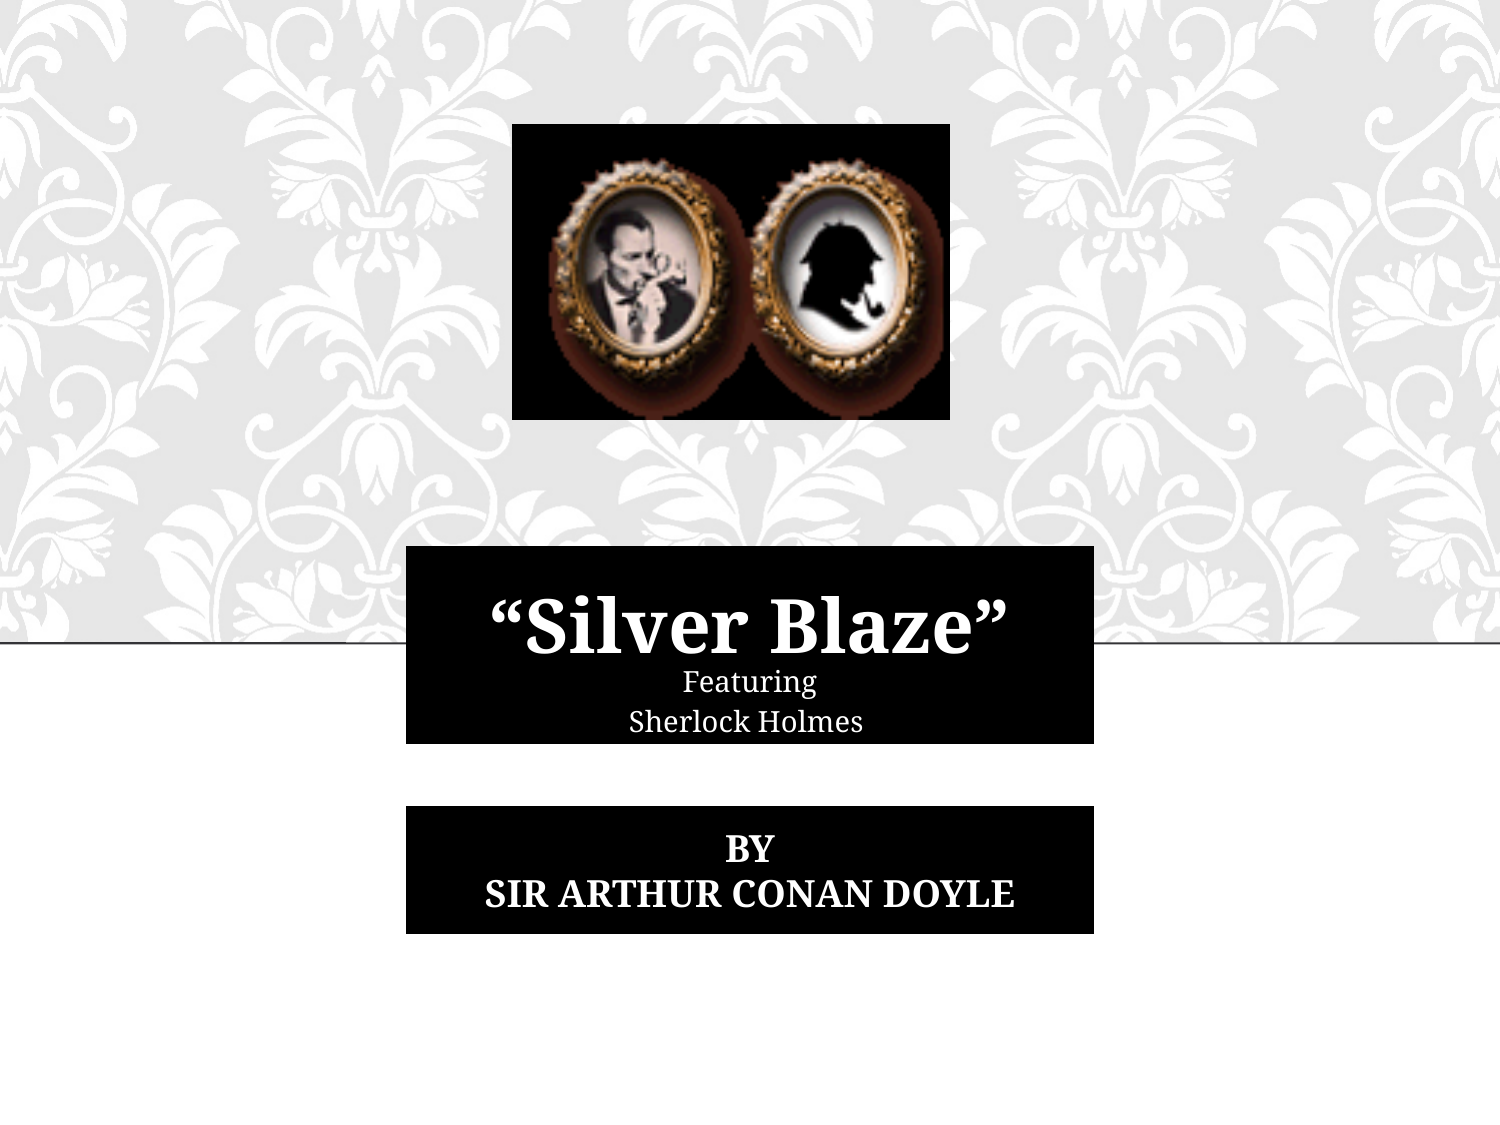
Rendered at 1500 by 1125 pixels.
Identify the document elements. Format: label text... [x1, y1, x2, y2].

text_box BY SIR ARTHUR CONAN DOYLE [412, 812, 1088, 928]
picture [512, 124, 951, 420]
subtitle Featuring Sherlock Holmes [413, 670, 1087, 736]
title “Silver Blaze” [407, 544, 1093, 676]
